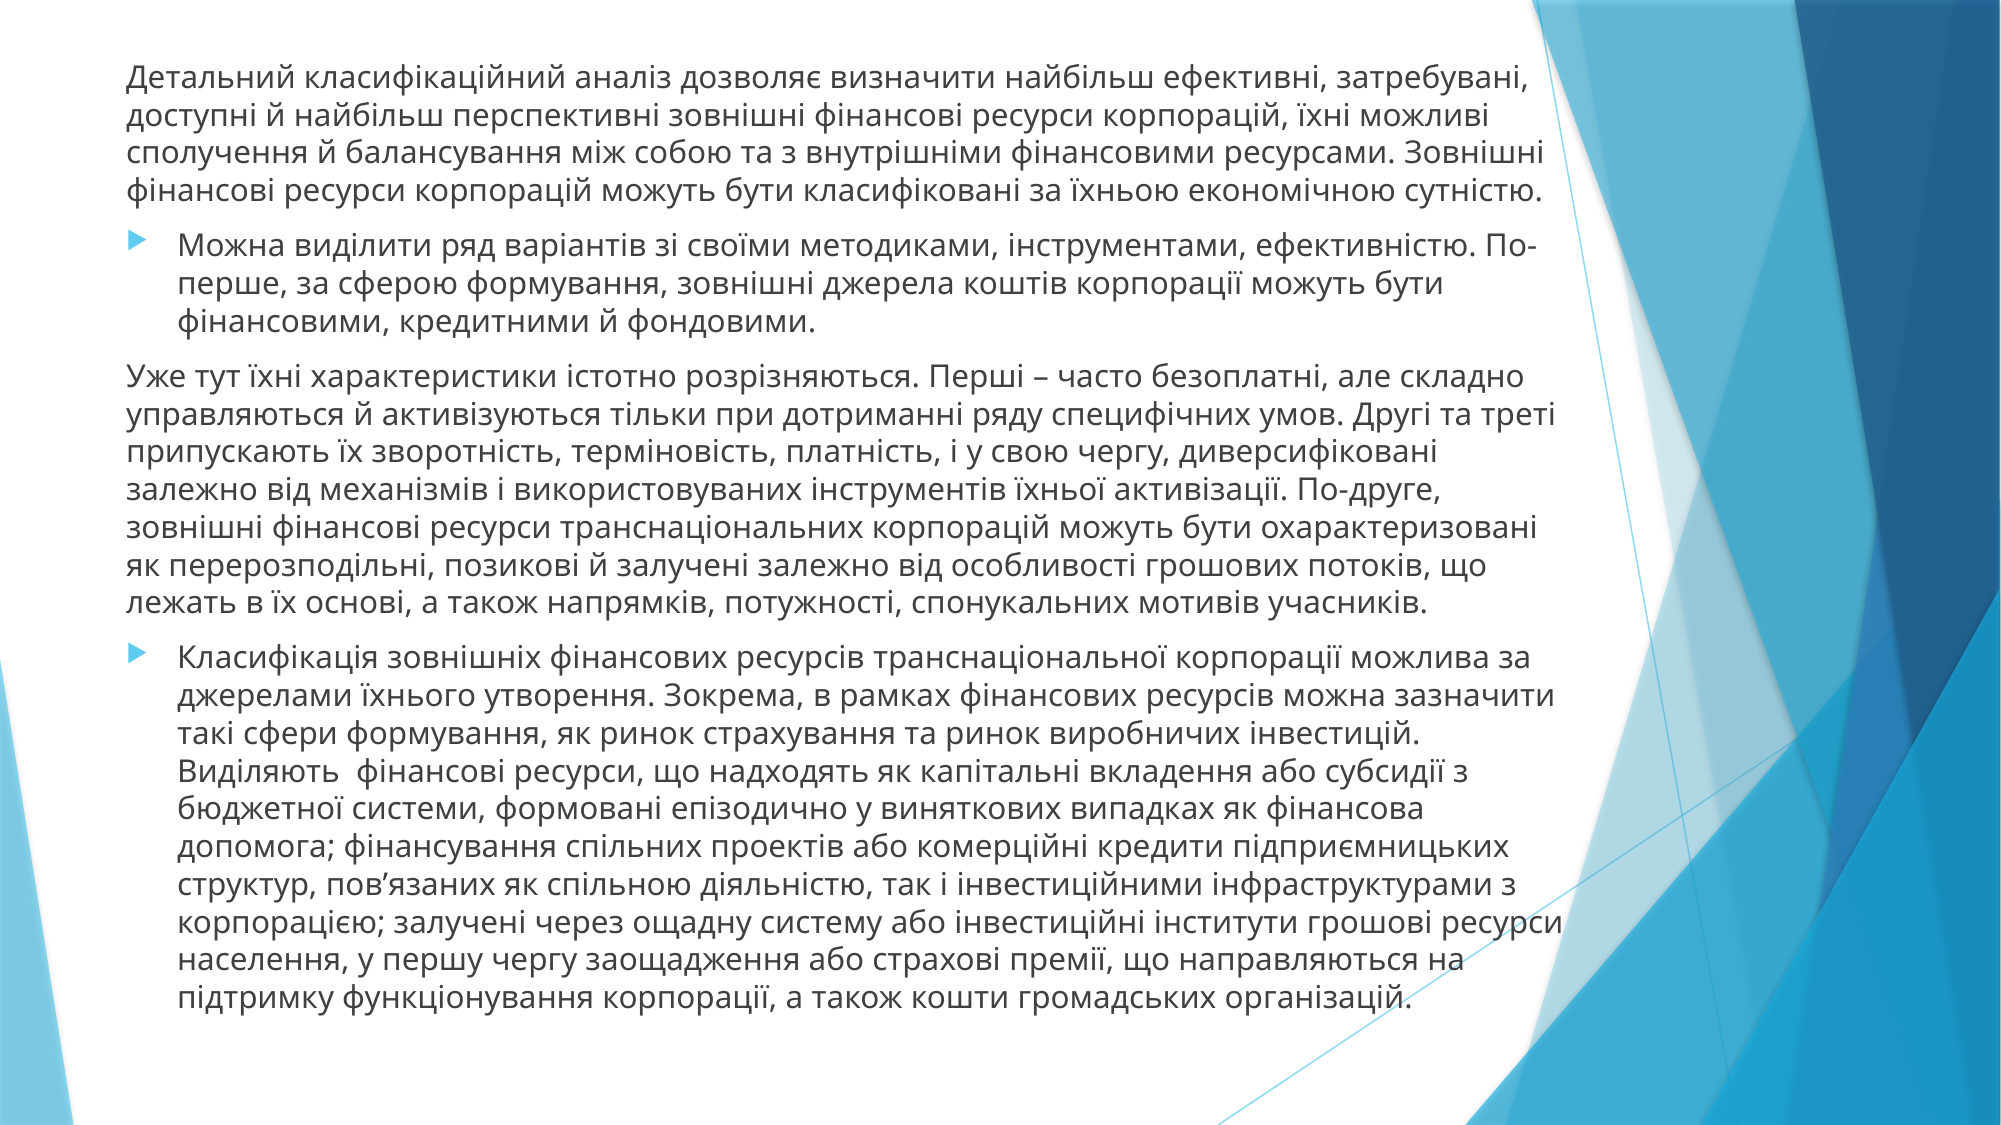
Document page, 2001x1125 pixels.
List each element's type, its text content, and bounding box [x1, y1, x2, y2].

list Детальний класифікаційний аналіз дозволяє визначити найбільш ефективні, затребувані, доступні й найбільш перспективні зовнішні фінансові ресурси корпорацій, їхні можливі сполучення й балансування між собою та з внутрішніми фінансовими ресурсами. Зовнішні фінансові ресурси корпорацій можуть бути класифіковані за їхньою економічною сутністю. Можна виділити ряд варіантів зі своїми методиками, інструментами, ефективністю. По-перше, за сферою формування, зовнішні джерела коштів корпорації можуть бути фінансовими, кредитними й фондовими. Уже тут їхні характеристики істотно розрізняються. Перші – часто безоплатні, але складно управляються й активізуються тільки при дотриманні ряду специфічних умов. Другі та треті припускають їх зворотність, терміновість, платність, і у свою чергу, диверсифіковані залежно від механізмів і використовуваних інструментів їхньої активізації. По-друге, зовнішні фінансові ресурси транснаціональних корпорацій можуть бути охарактеризовані як перерозподільні, позикові й залучені залежно від особливості грошових потоків, що лежать в їх основі, а також напрямків, потужності, спонукальних мотивів учасників. Класифікація зовнішніх фінансових ресурсів транснаціональної корпорації можлива за джерелами їхнього утворення. Зокрема, в рамках фінансових ресурсів можна зазначити такі сфери формування, як ринок страхування та ринок виробничих інвестицій. Виділяють фінансові ресурси, що надходять як капітальні вкладення або субсидії з бюджетної системи, формовані епізодично у виняткових випадках як фінансова допомога; фінансування спільних проектів або комерційні кредити підприємницьких структур, пов’язаних як спільною діяльністю, так і інвестиційними інфраструктурами з корпорацією; залучені через ощадну систему або інвестиційні інститути грошові ресурси населення, у першу чергу заощадження або страхові премії, що направляються на підтримку функціонування корпорації, а також кошти громадських організацій. [111, 49, 1585, 1077]
